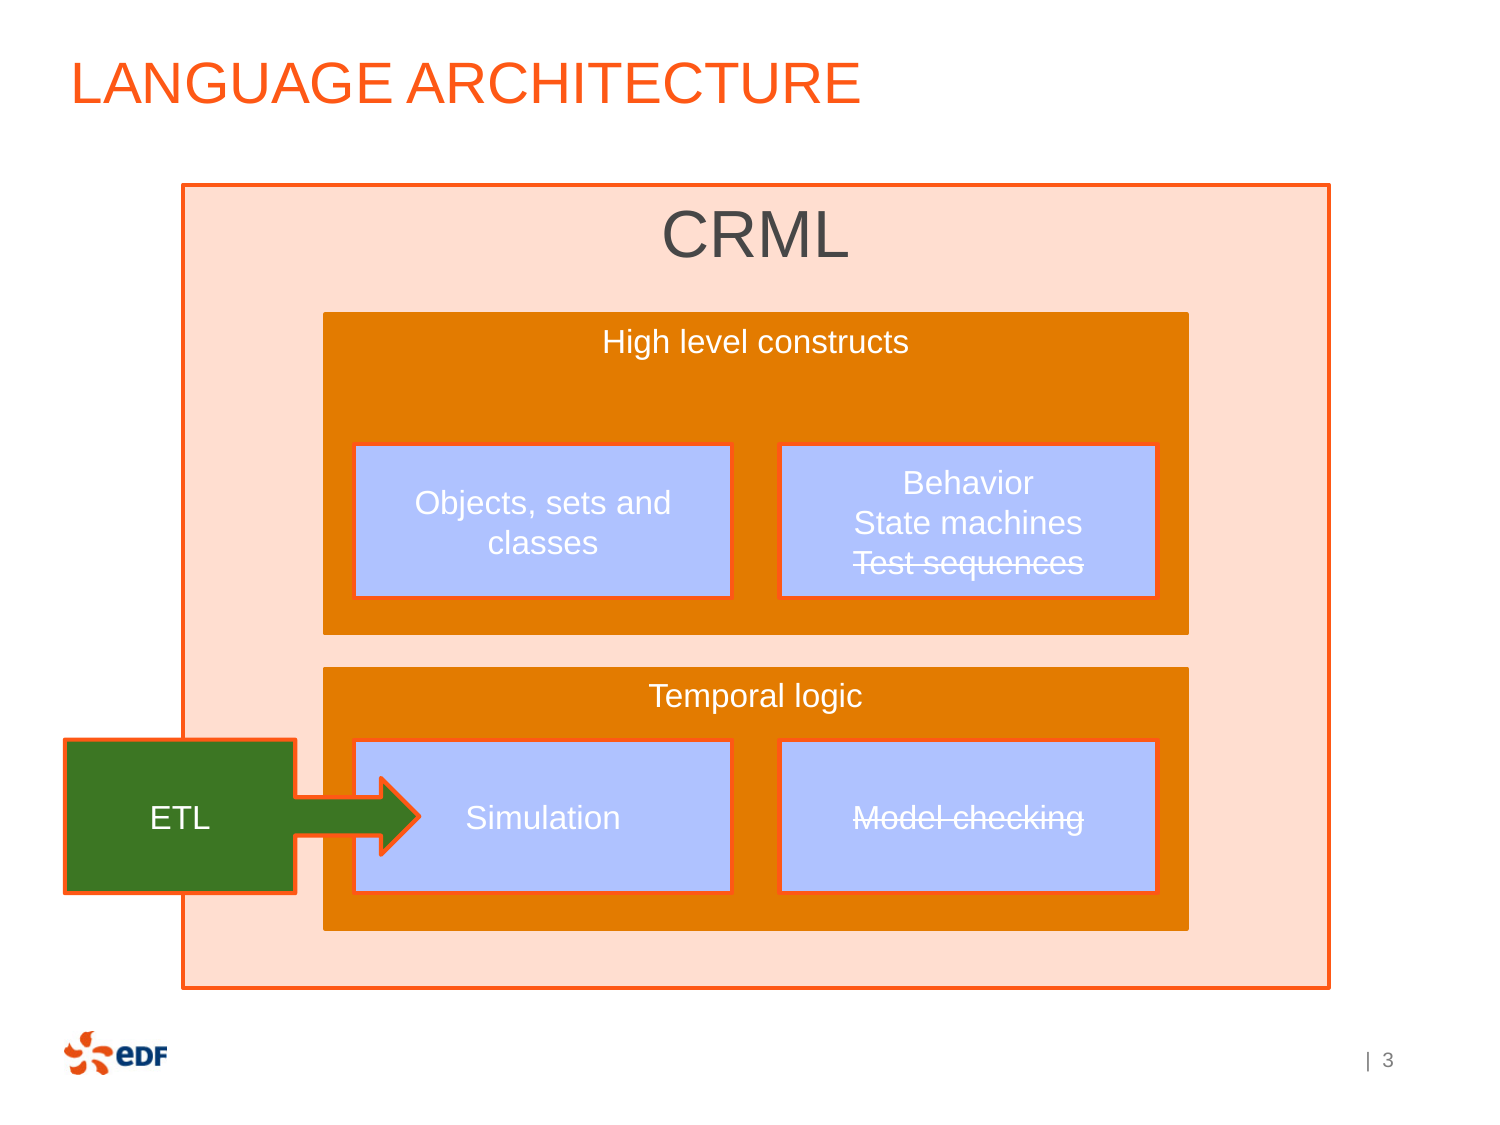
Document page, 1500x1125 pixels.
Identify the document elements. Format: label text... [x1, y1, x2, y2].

picture [64, 1031, 167, 1075]
title Language architecture [64, 45, 1436, 185]
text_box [64, 184, 1329, 988]
